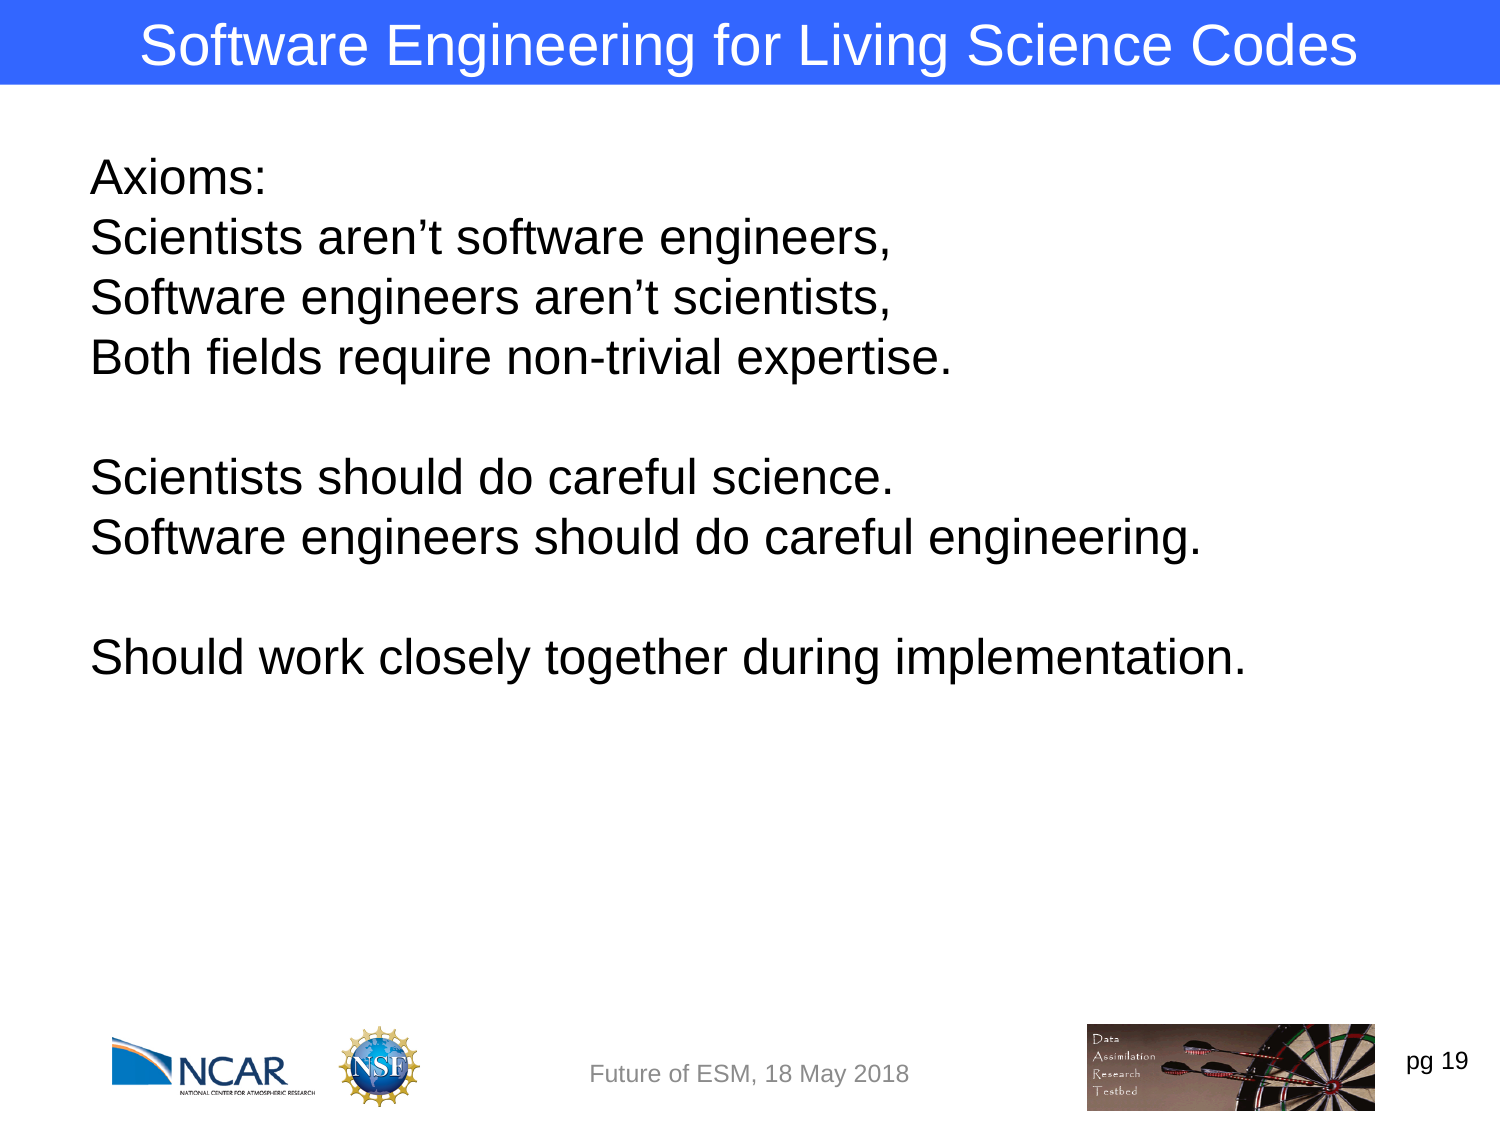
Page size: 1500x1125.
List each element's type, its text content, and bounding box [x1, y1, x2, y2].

text_box Software Engineering for Living Science Codes [0, 0, 1500, 85]
picture [337, 1024, 421, 1108]
picture [112, 1037, 315, 1095]
footer Future of ESM, 18 May 2018 [512, 1042, 988, 1103]
text_box Axioms: Scientists aren’t software engineers, Software engineers aren’t scientists, Both fields require non-trivial expertise. Scientists should do careful science. Software engineers should do careful engineering. Should work closely together during implementation. [74, 137, 1438, 693]
picture [1087, 1024, 1375, 1111]
